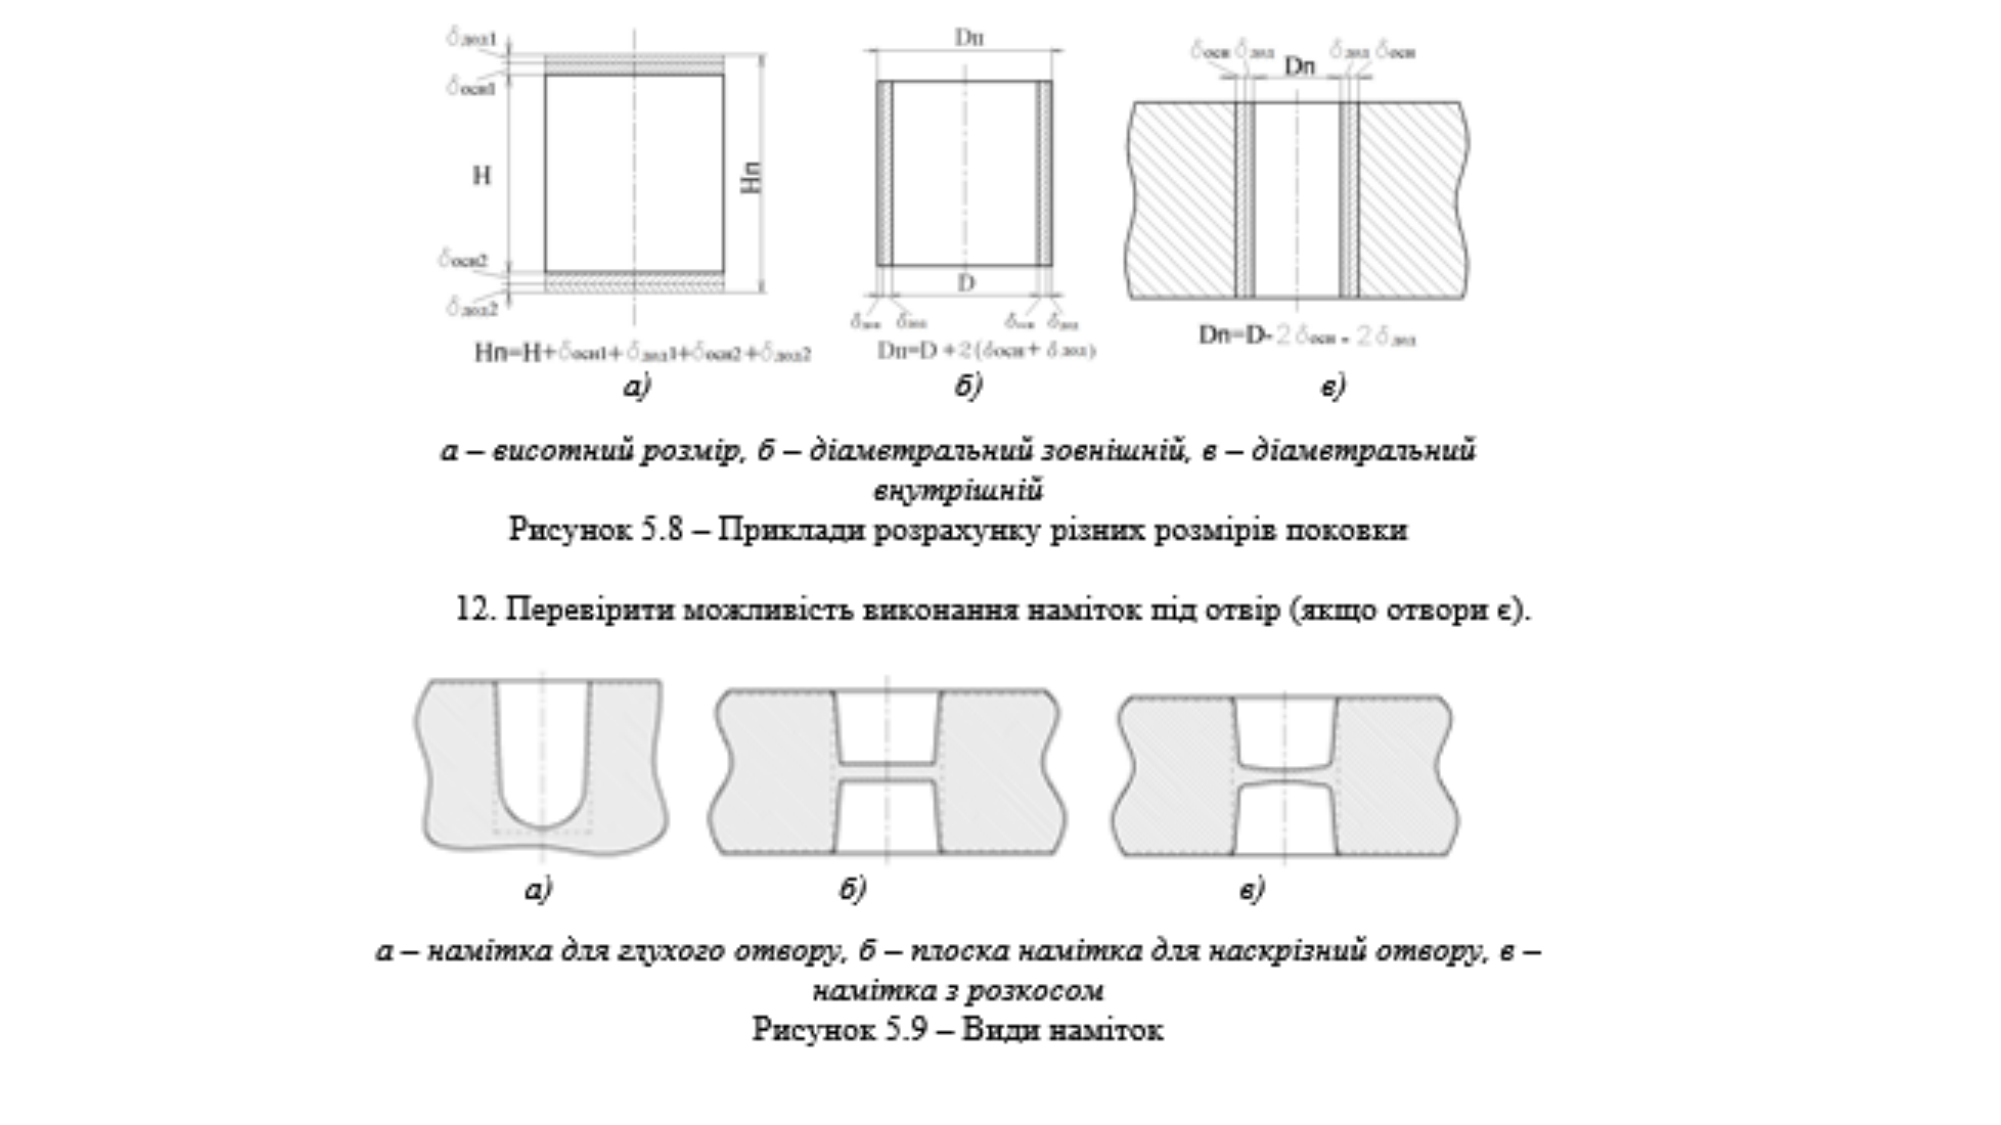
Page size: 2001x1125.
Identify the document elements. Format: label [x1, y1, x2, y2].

picture [367, 1, 1579, 1075]
